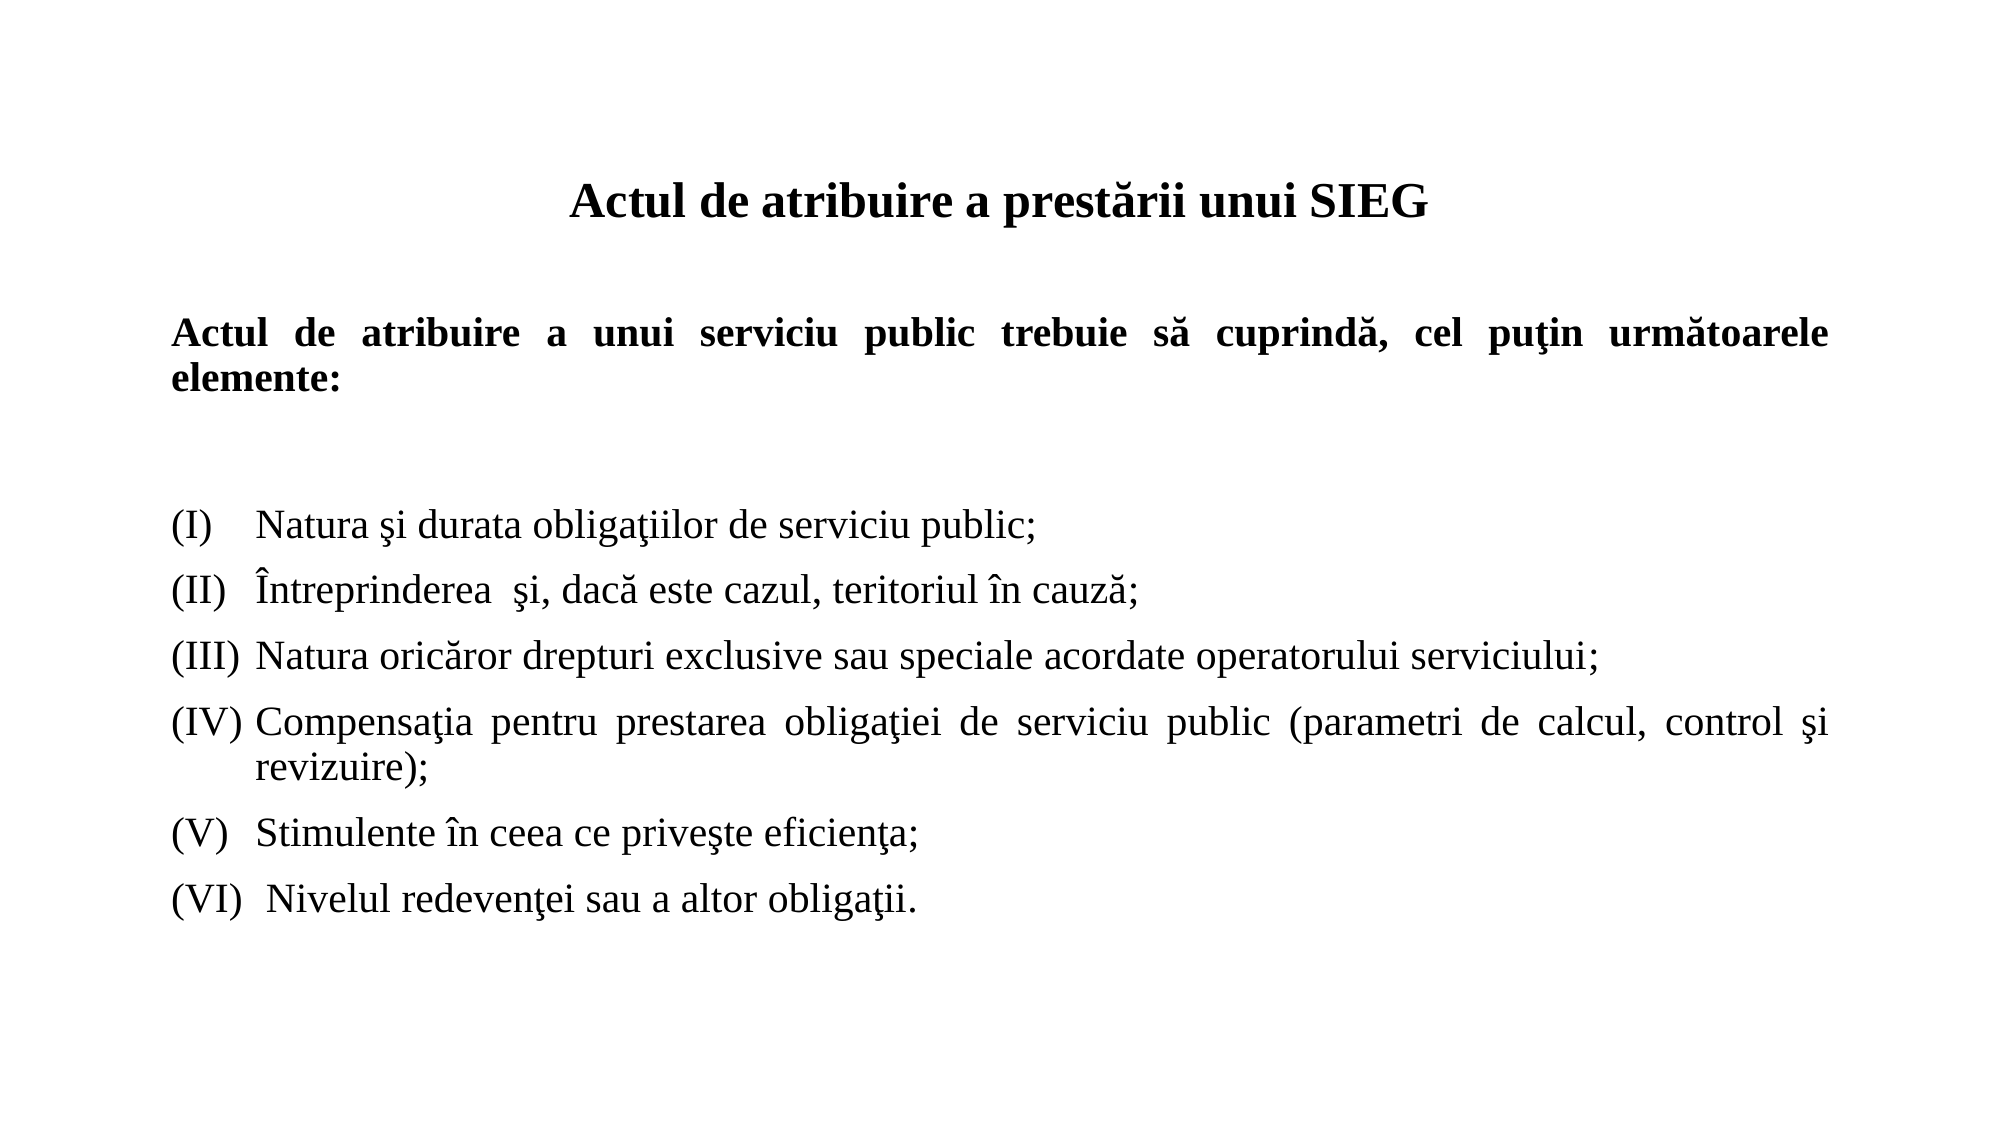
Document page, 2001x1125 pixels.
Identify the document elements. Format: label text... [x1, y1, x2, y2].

text_box Actul de atribuire a prestării unui SIEG [155, 105, 1845, 273]
title Actul de atribuire a unui serviciu public trebuie să cuprindă, cel puţin următoarele elemente: [155, 273, 1845, 409]
subtitle Natura şi durata obligaţiilor de serviciu public; Întreprinderea şi, dacă este cazul, teritoriul în cauză; Natura oricăror drepturi exclusive sau speciale acordate operatorului serviciului; Compensaţia pentru prestarea obligaţiei de serviciu public (parametri de calcul, control şi revizuire); Stimulente în ceea ce priveşte eficienţa; Nivelul redevenţei sau a altor obligaţii. [155, 494, 1845, 966]
